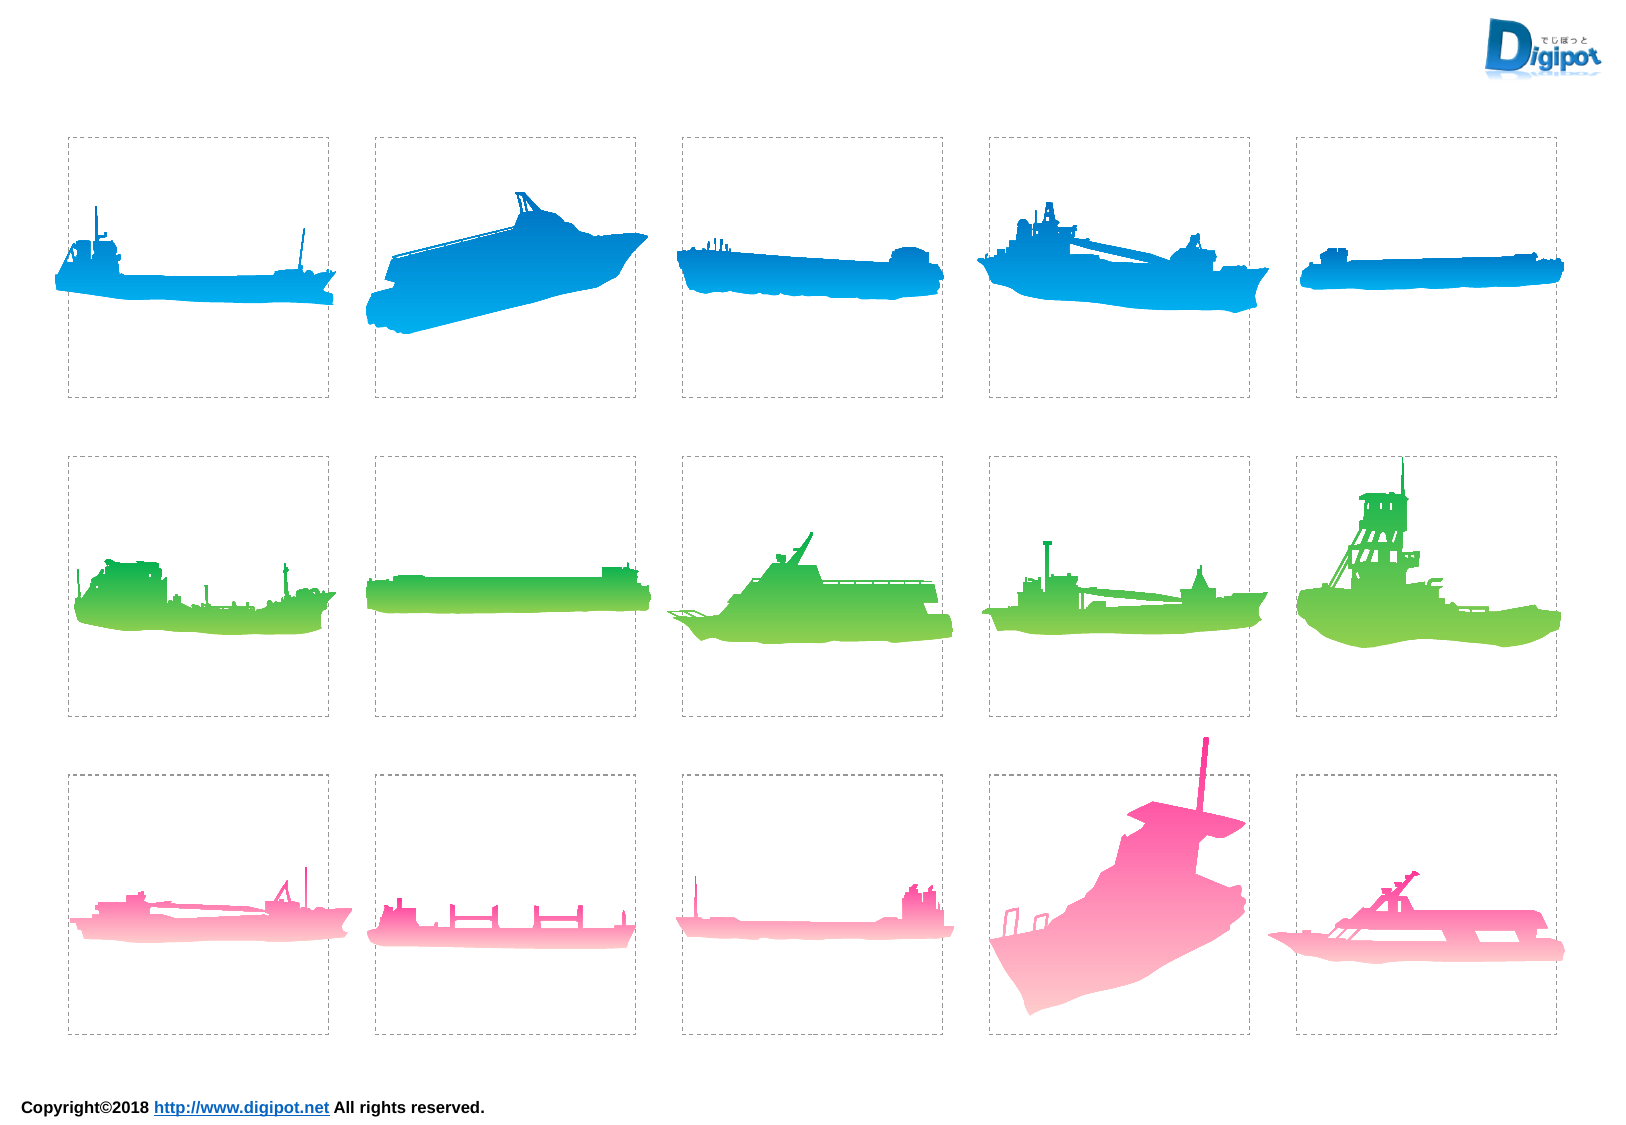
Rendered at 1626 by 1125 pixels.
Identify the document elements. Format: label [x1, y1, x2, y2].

text_box [54, 205, 337, 306]
text_box [1296, 456, 1562, 649]
text_box [676, 876, 954, 941]
text_box [365, 191, 648, 335]
text_box [981, 540, 1268, 636]
text_box [365, 562, 652, 614]
text_box [1300, 248, 1565, 290]
text_box [988, 736, 1247, 1016]
text_box [1267, 870, 1566, 965]
text_box [676, 237, 944, 301]
text_box [977, 201, 1270, 314]
text_box [667, 532, 953, 645]
picture [1485, 18, 1602, 82]
text_box [367, 897, 636, 949]
text_box [70, 866, 353, 944]
text_box [74, 559, 337, 636]
